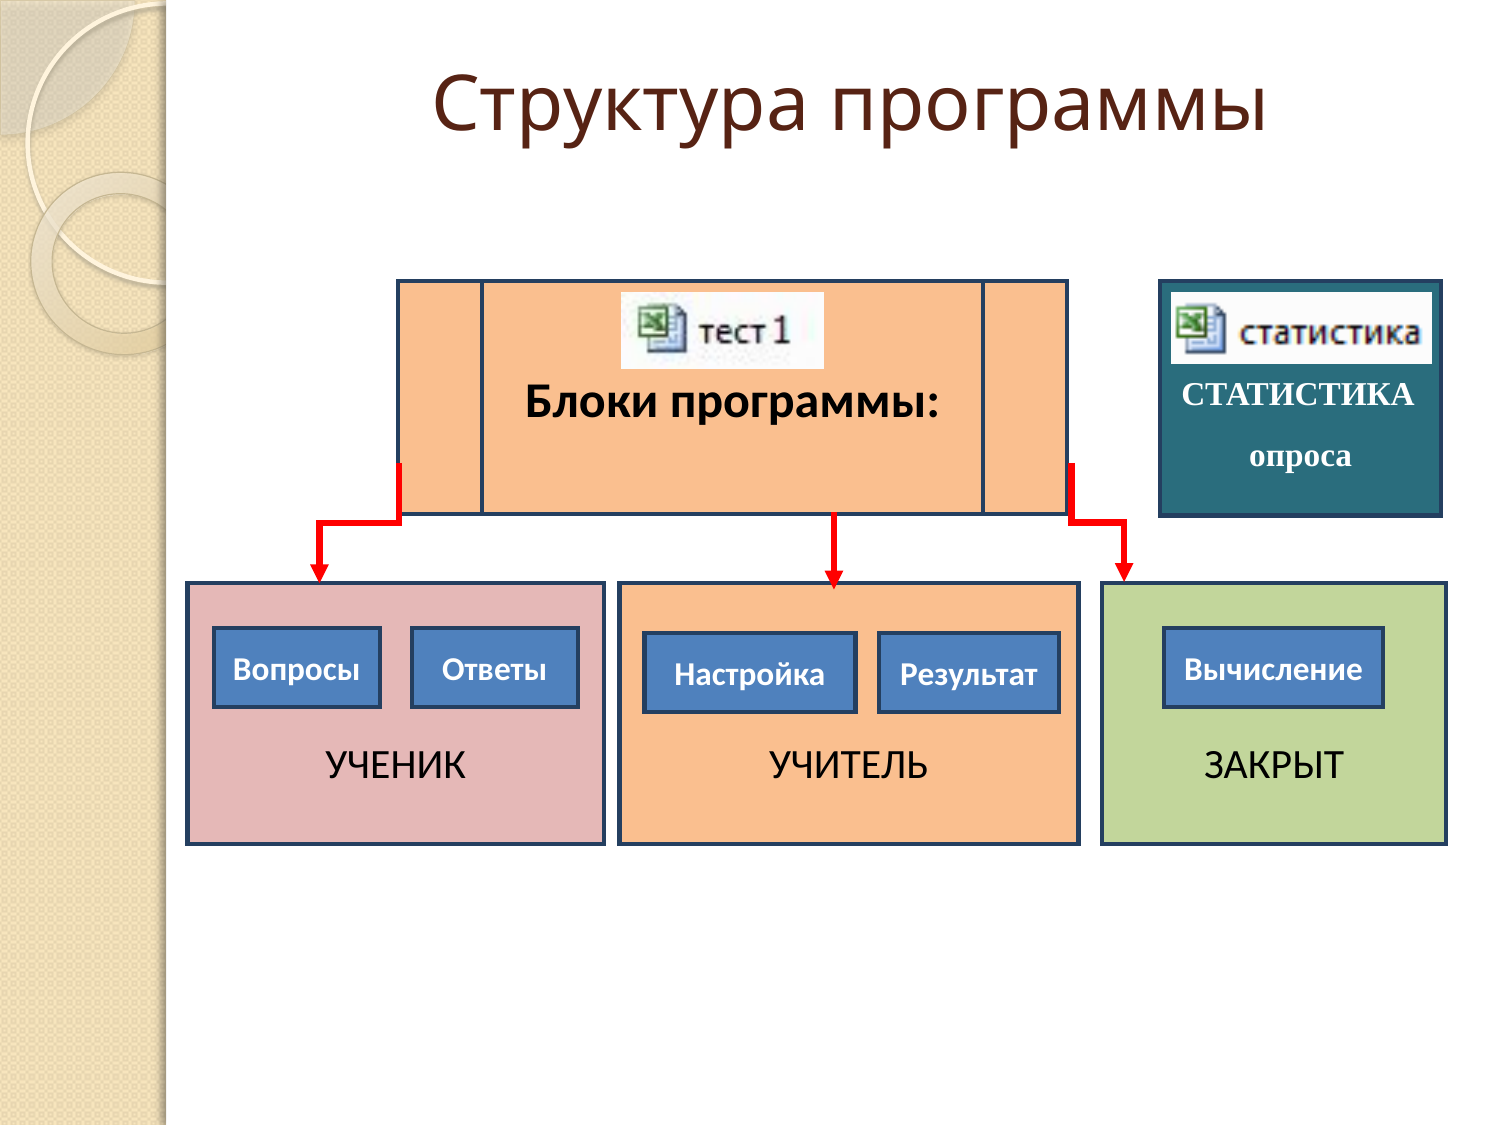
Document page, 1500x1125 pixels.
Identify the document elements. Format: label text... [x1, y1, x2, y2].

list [620, 292, 824, 369]
title Структура программы [235, 45, 1466, 247]
picture [1171, 292, 1432, 365]
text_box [187, 280, 1446, 844]
